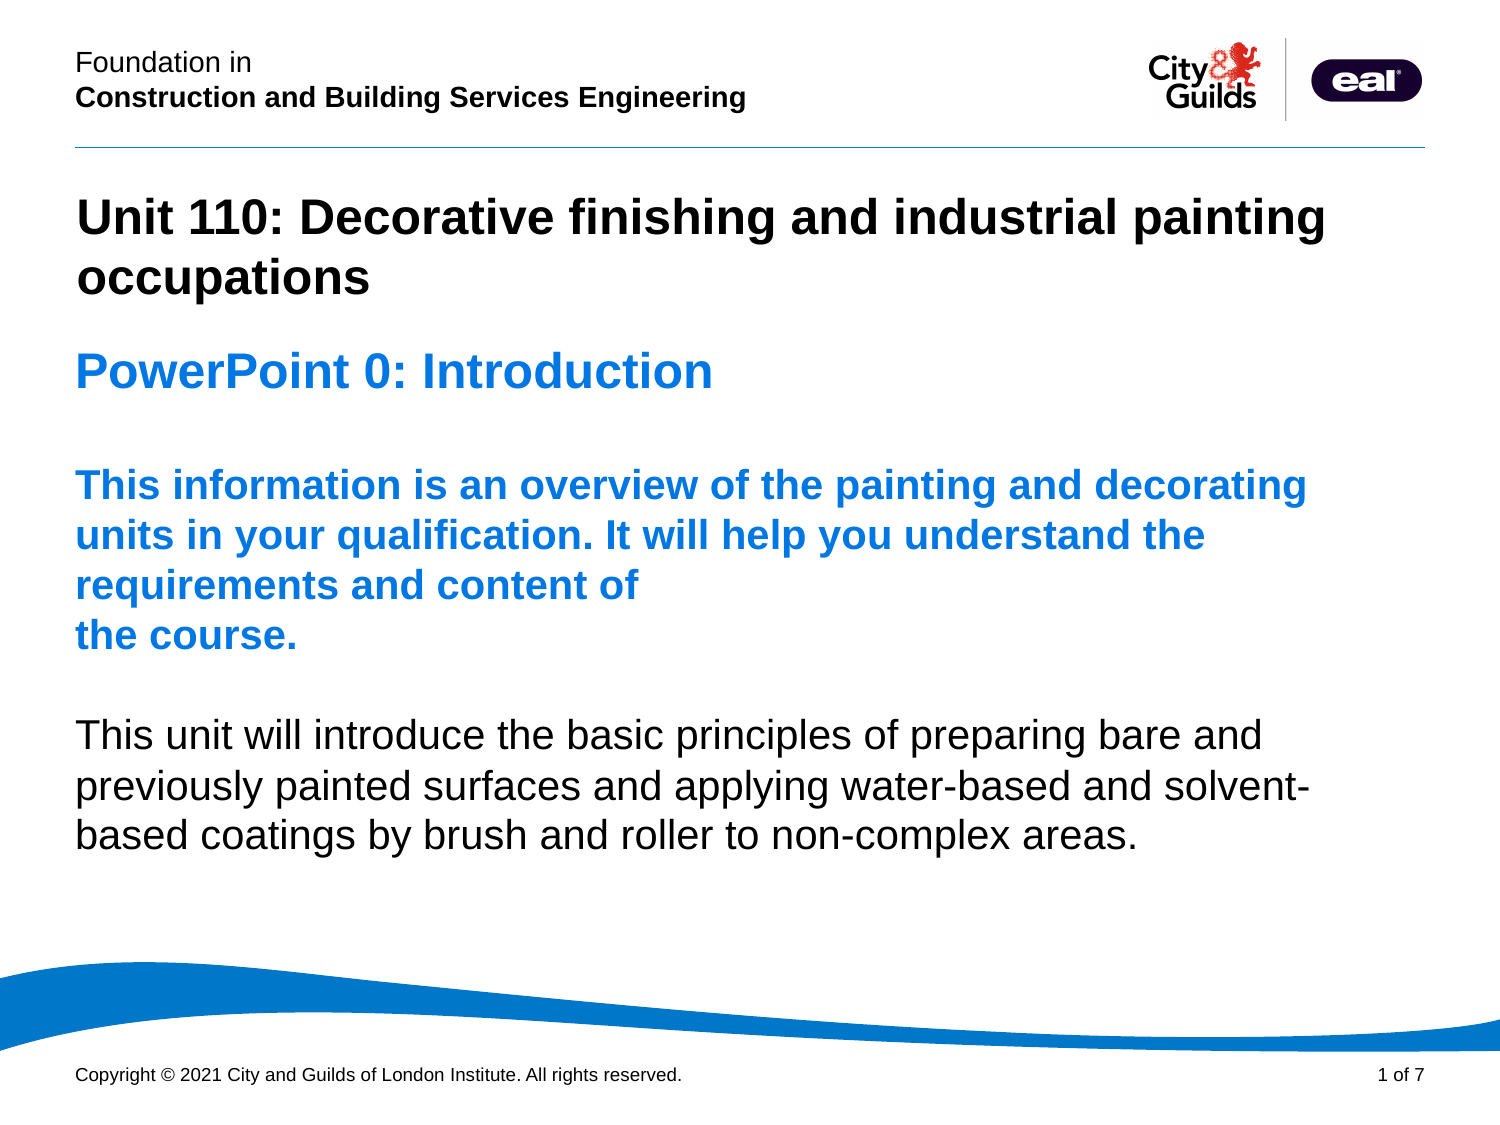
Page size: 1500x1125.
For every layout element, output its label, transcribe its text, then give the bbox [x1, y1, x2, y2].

list PowerPoint presentation [74, 224, 1426, 1006]
picture [1149, 38, 1422, 121]
text_box Unit 110: Decorative finishing and industrial painting occupations [76, 184, 1390, 244]
title PowerPoint 0: Introduction This information is an overview of the painting and decorating units in your qualification. It will help you understand the requirements and content of the course. This unit will introduce the basic principles of preparing bare and previously painted surfaces and applying water-based and solvent-based coatings by brush and roller to non-complex areas. [74, 337, 1413, 941]
